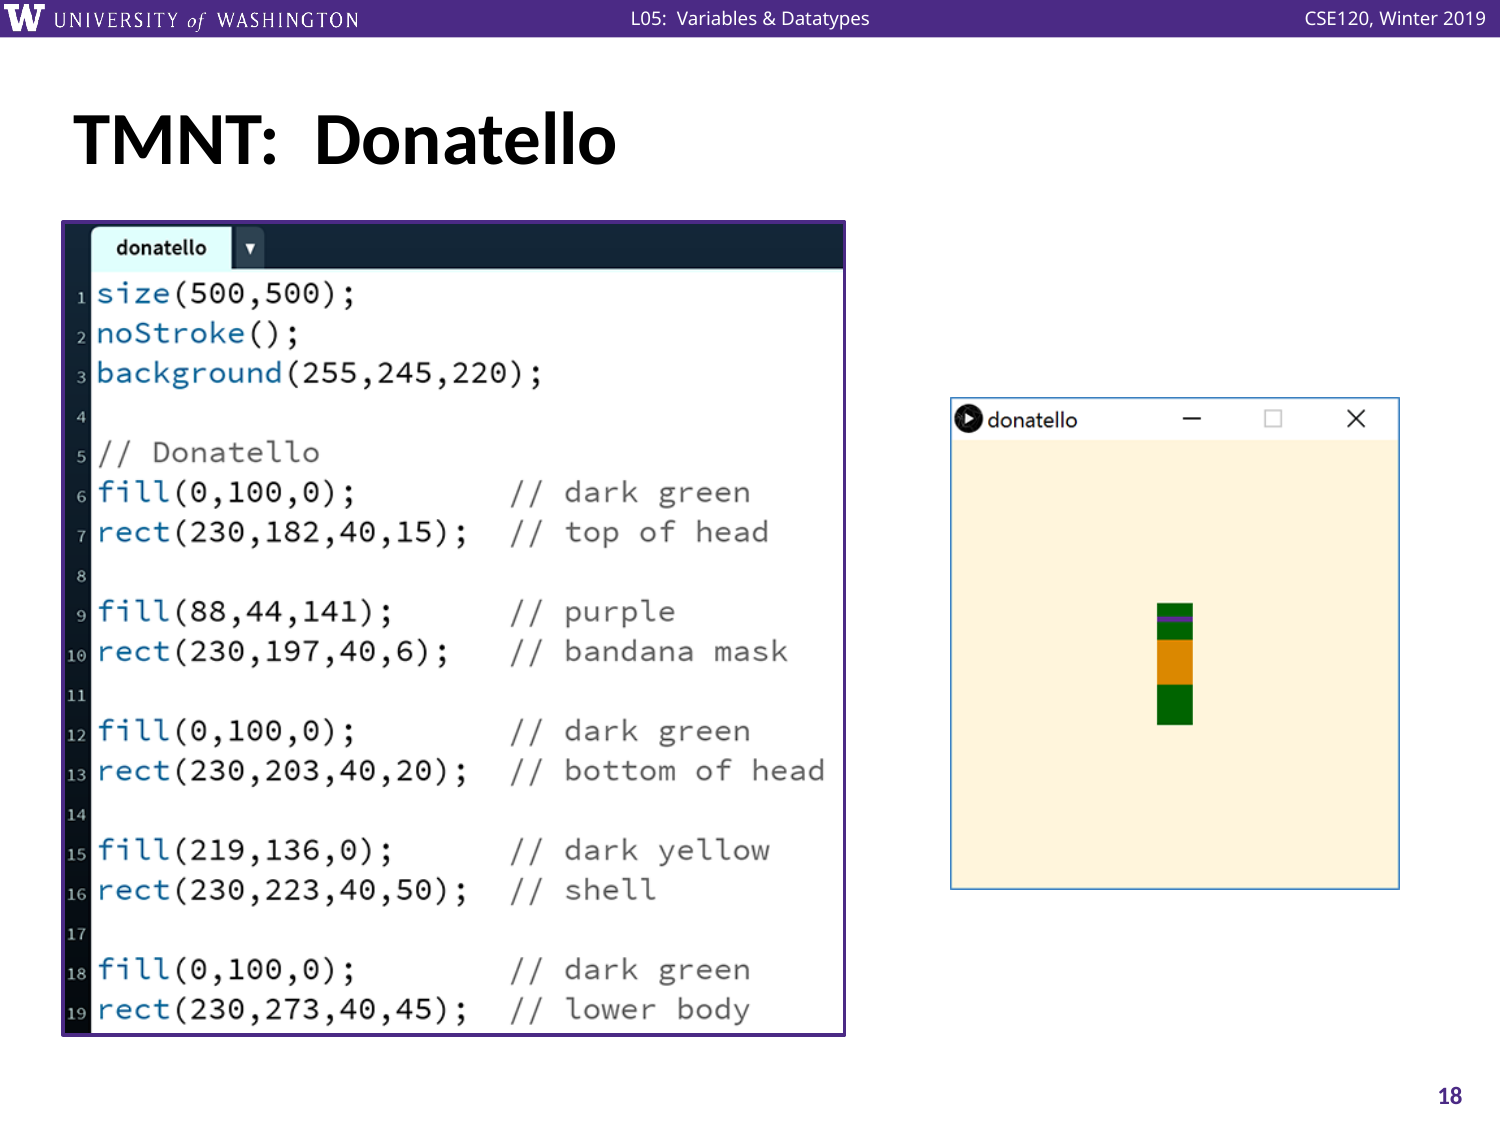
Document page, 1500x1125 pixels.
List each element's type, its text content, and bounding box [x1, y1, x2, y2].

slide_number 18 [1400, 1065, 1500, 1125]
picture [949, 397, 1401, 890]
title TMNT: Donatello [58, 71, 1438, 198]
picture [64, 1026, 844, 1034]
picture [64, 223, 844, 517]
picture [4, 4, 358, 32]
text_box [22, 517, 1391, 1026]
